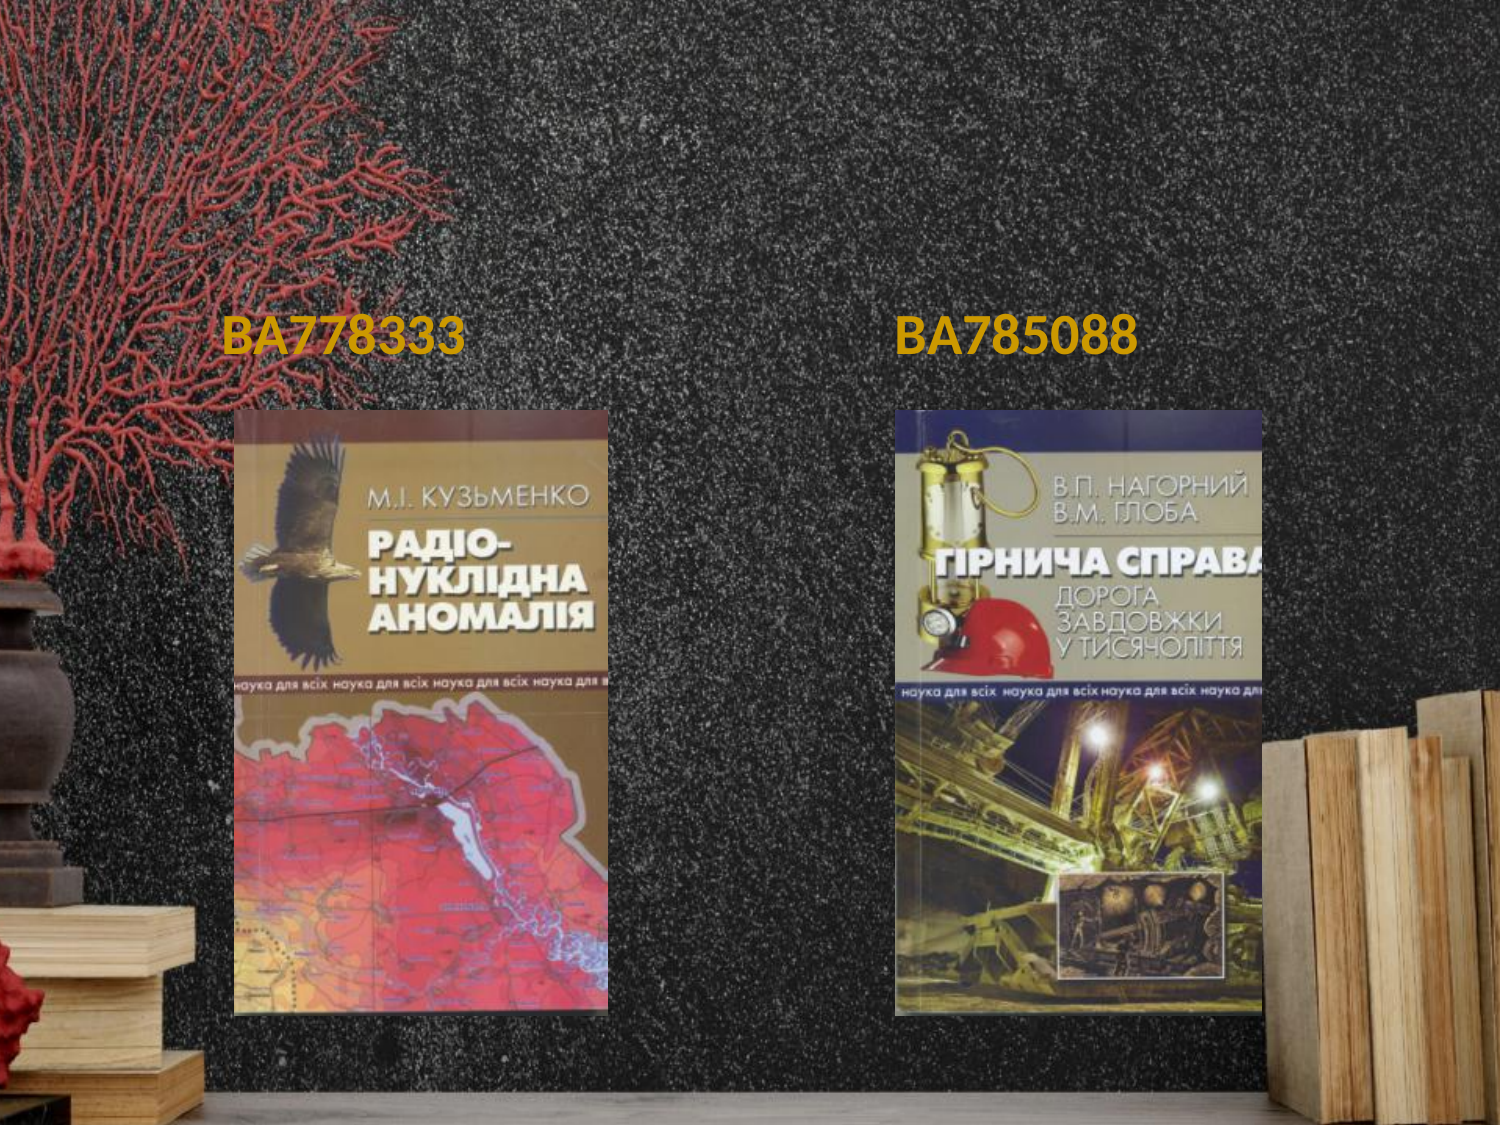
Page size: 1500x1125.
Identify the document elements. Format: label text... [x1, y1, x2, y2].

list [234, 410, 608, 1016]
list ВА778333 [206, 251, 738, 375]
picture [0, 0, 1500, 1125]
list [895, 410, 1262, 1016]
list ВА785088 [879, 251, 1425, 375]
